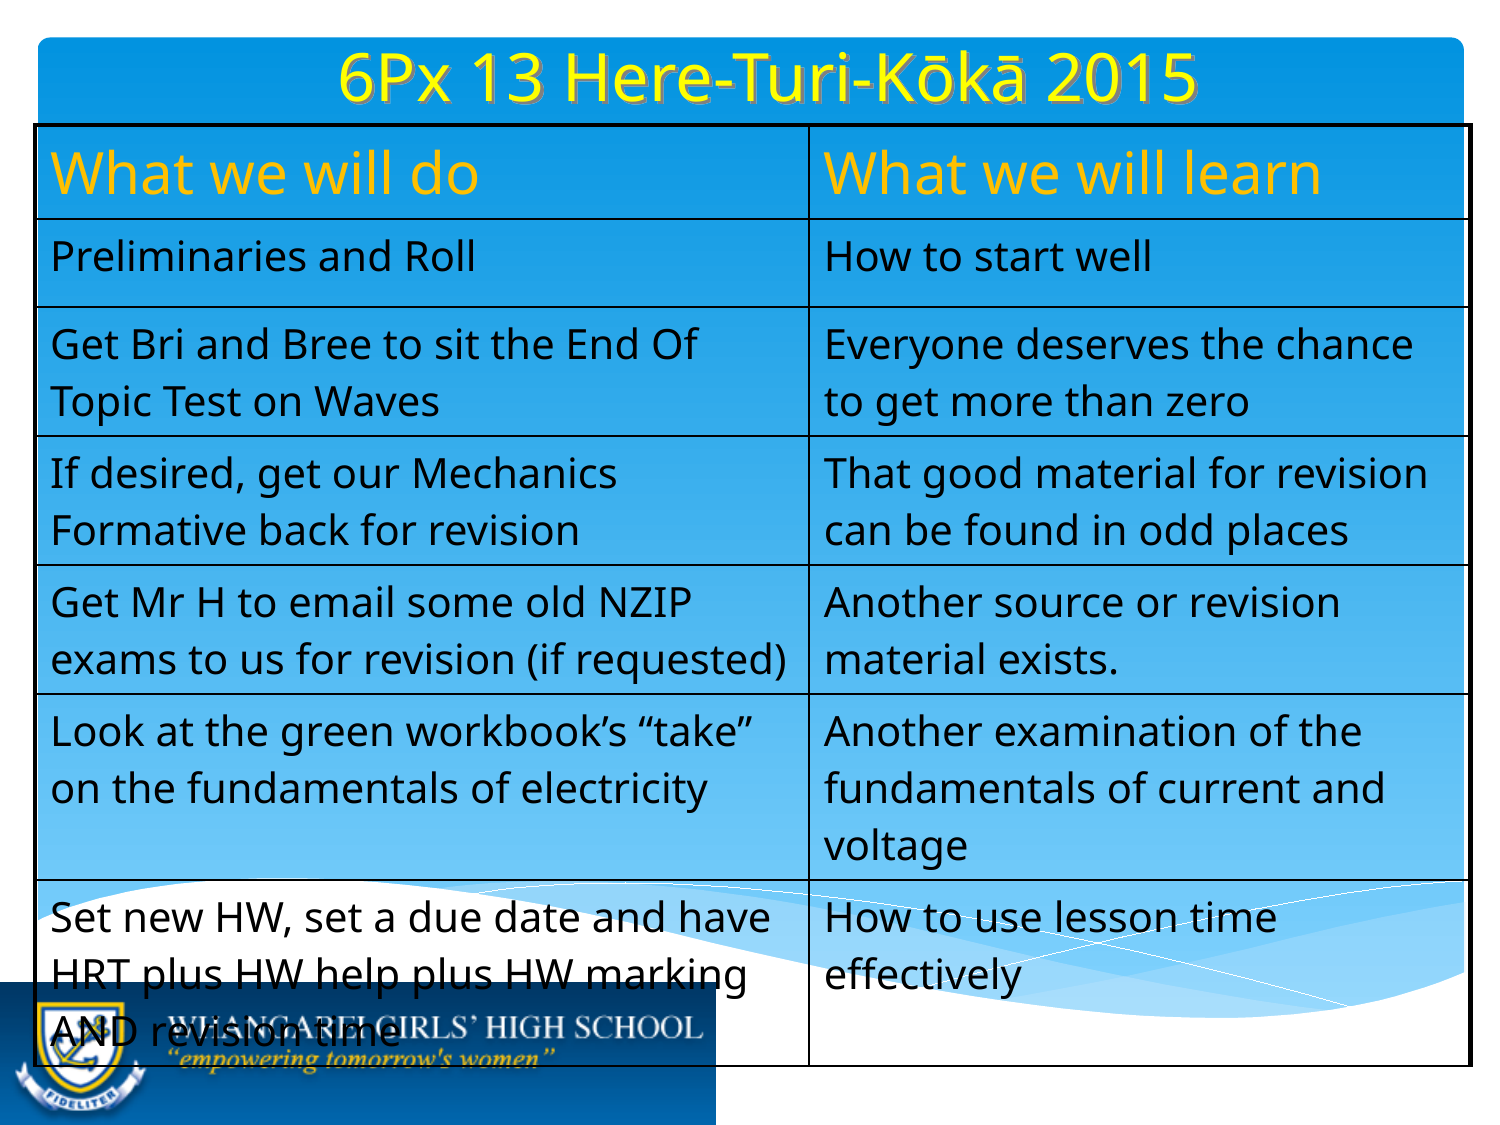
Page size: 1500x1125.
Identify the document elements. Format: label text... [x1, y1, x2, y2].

text_box 6Px 13 Here-Turi-Kōkā 2015 [162, 24, 1375, 123]
table_cell That good material for revision can be found in odd places [810, 437, 1468, 564]
table_header What we will do [37, 127, 808, 218]
table_cell How to use lesson time effectively [810, 881, 1468, 1065]
table_header What we will learn [810, 127, 1468, 218]
table_cell Another source or revision material exists. [810, 566, 1468, 693]
table_cell Set new HW, set a due date and have HRT plus HW help plus HW marking AND revision time [37, 881, 808, 1065]
table_cell Preliminaries and Roll [37, 220, 808, 306]
table_cell If desired, get our Mechanics Formative back for revision [37, 437, 808, 564]
table_cell Another examination of the fundamentals of current and voltage [810, 695, 1468, 879]
picture [0, 982, 716, 1125]
table_cell Get Mr H to email some old NZIP exams to us for revision (if requested) [37, 566, 808, 693]
table_cell Get Bri and Bree to sit the End Of Topic Test on Waves [37, 308, 808, 435]
table_cell Look at the green workbook’s “take” on the fundamentals of electricity [37, 695, 808, 879]
table_cell Everyone deserves the chance to get more than zero [810, 308, 1468, 435]
table_cell How to start well [810, 220, 1468, 306]
